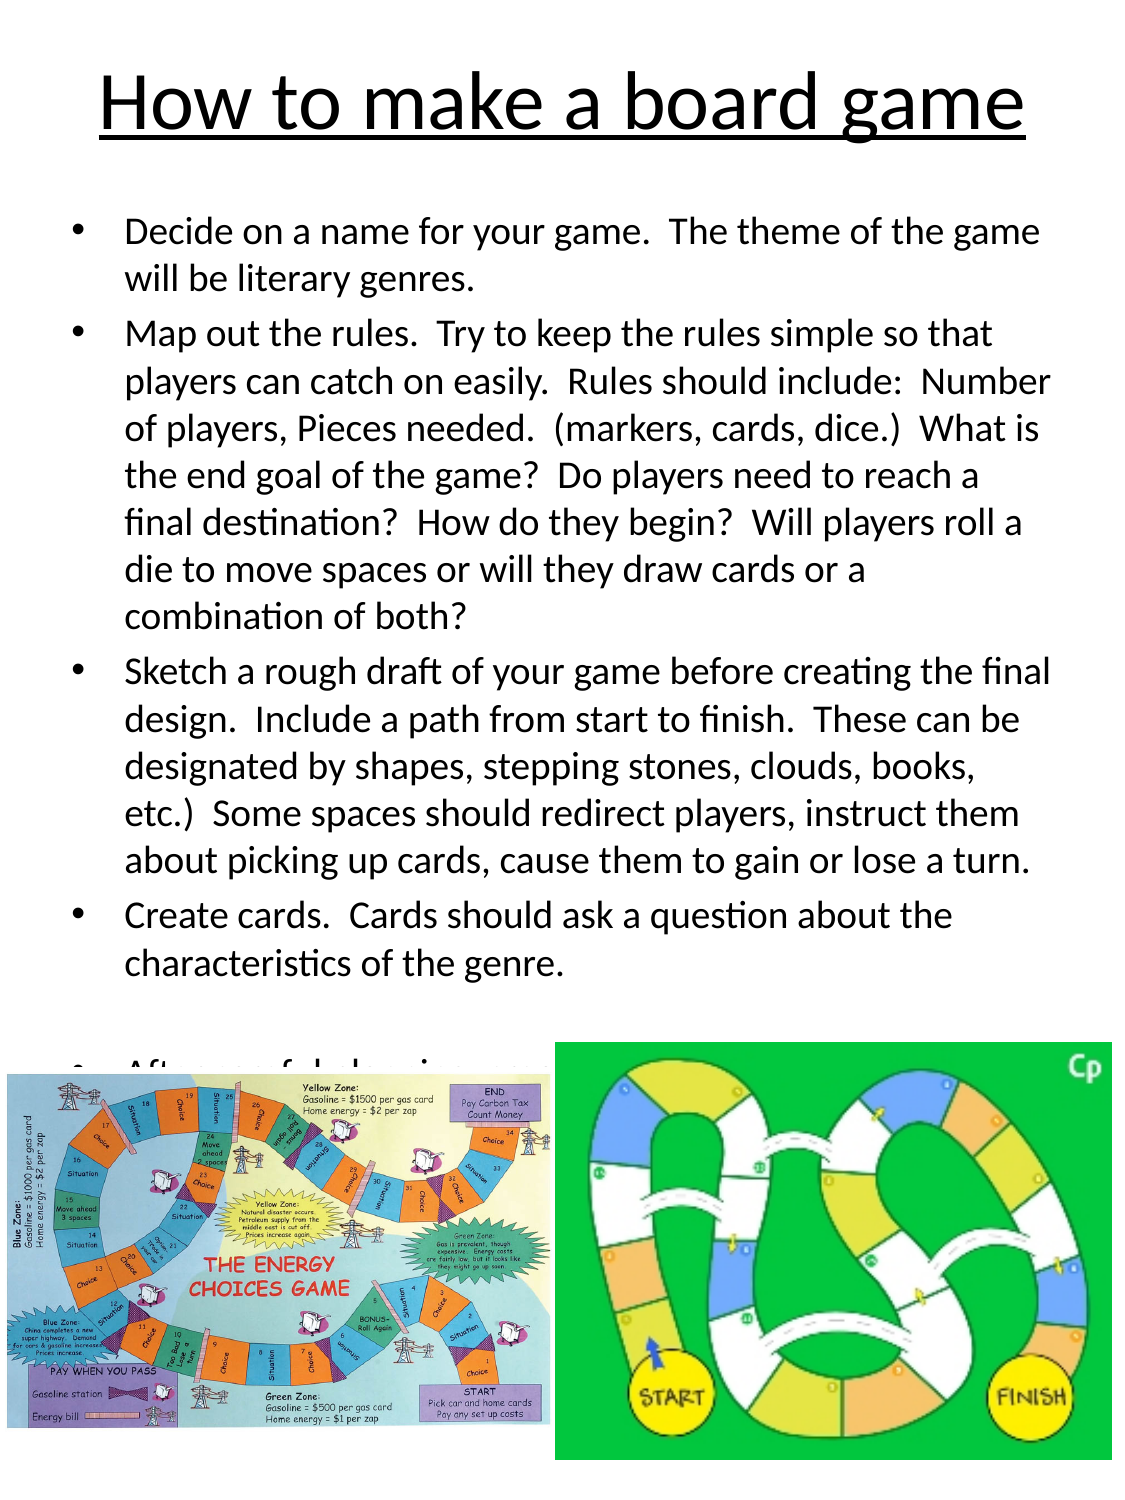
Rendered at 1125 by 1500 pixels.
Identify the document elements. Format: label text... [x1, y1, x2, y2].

picture [0, 1042, 1112, 1460]
title How to make a board game [56, 26, 1069, 167]
list Decide on a name for your game. The theme of the game will be literary genres. Map out the rules. Try to keep the rules simple so that players can catch on easily. Rules should include: Number of players, Pieces needed. (markers, cards, dice.) What is the end goal of the game? Do players need to reach a final destination? How do they begin? Will players roll a die to move spaces or will they draw cards or a combination of both? Sketch a rough draft of your game before creating the final design. Include a path from start to finish. These can be designated by shapes, stepping stones, clouds, books, etc.) Some spaces should redirect players, instruct them about picking up cards, cause them to gain or lose a turn. Create cards. Cards should ask a question about the characteristics of the genre. After careful planning, create final gameboard. [56, 197, 1069, 1065]
